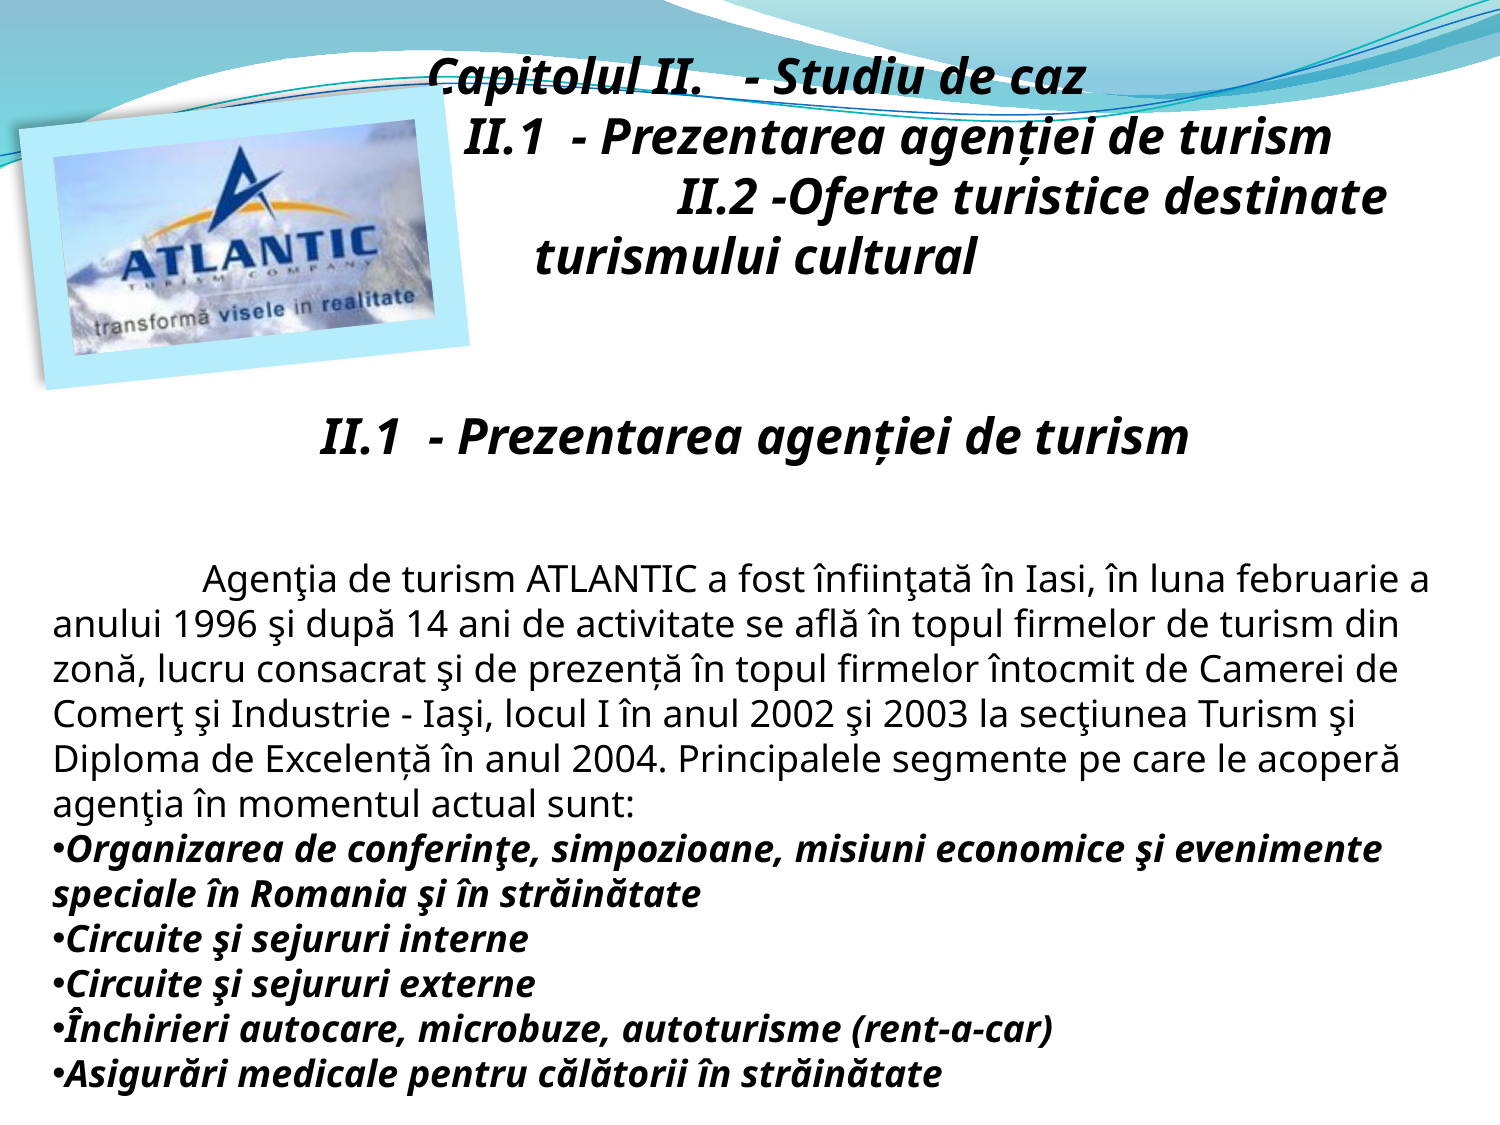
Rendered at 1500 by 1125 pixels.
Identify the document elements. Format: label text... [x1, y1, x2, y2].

picture [430, 275, 435, 317]
picture [62, 120, 427, 338]
picture [75, 348, 138, 355]
text_box Capitolul II. - Studiu de caz II.1 - Prezentarea agenţiei de turism II.2 -Oferte turistice destinate turismului cultural II.1 - Prezentarea agenţiei de turism Agenţia de turism ATLANTIC a fost înfiinţată în Iasi, în luna februarie a anului 1996 şi după 14 ani de activitate se află în topul firmelor de turism din zonă, lucru consacrat şi de prezenţă în topul firmelor întocmit de Camerei de Comerţ şi Industrie - Iaşi, locul I în anul 2002 şi 2003 la secţiunea Turism şi Diploma de Excelenţă în anul 2004. Principalele segmente pe care le acoperă agenţia în momentul actual sunt: Organizarea de conferinţe, simpozioane, misiuni economice şi evenimente speciale în Romania şi în străinătate Circuite şi sejururi interne Circuite şi sejururi externe Închirieri autocare, microbuze, autoturisme (rent-a-car) Asigurări medicale pentru călătorii în străinătate [37, 37, 1475, 1125]
